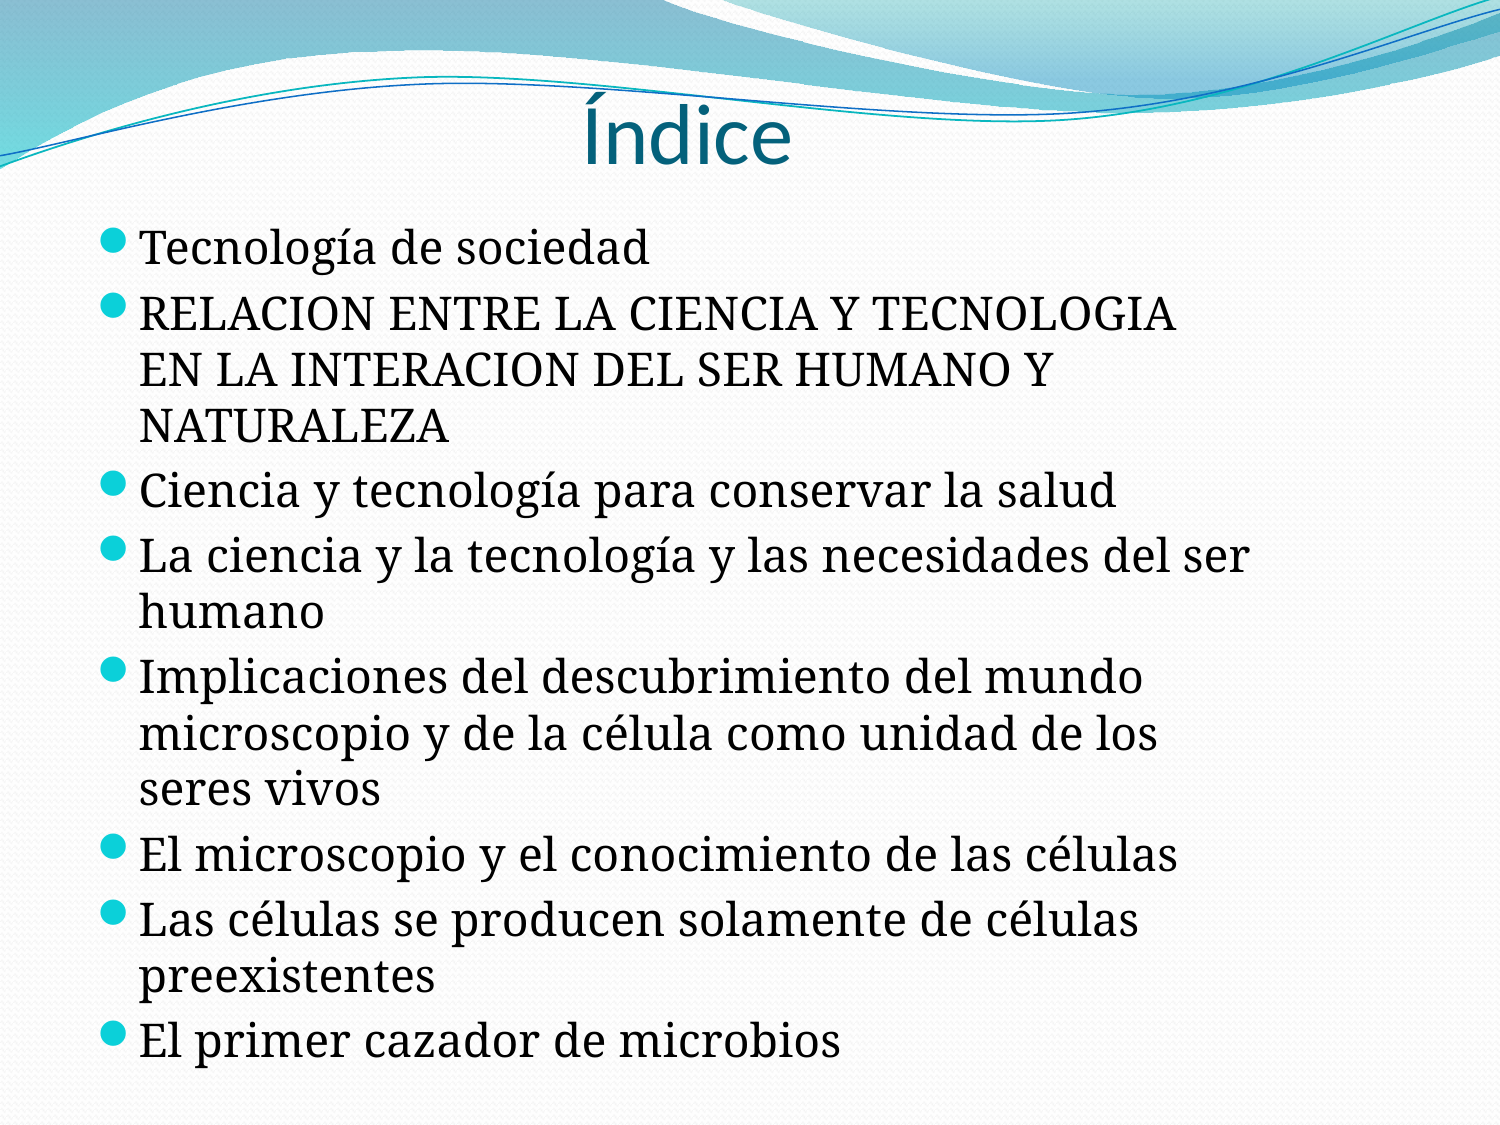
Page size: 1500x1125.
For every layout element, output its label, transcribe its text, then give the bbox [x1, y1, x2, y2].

list Tecnología de sociedad RELACION ENTRE LA CIENCIA Y TECNOLOGIA EN LA INTERACION DEL SER HUMANO Y NATURALEZA Ciencia y tecnología para conservar la salud La ciencia y la tecnología y las necesidades del ser humano Implicaciones del descubrimiento del mundo microscopio y de la célula como unidad de los seres vivos El microscopio y el conocimiento de las células Las células se producen solamente de células preexistentes El primer cazador de microbios [82, 210, 1270, 1079]
title Índice [93, 70, 1282, 182]
